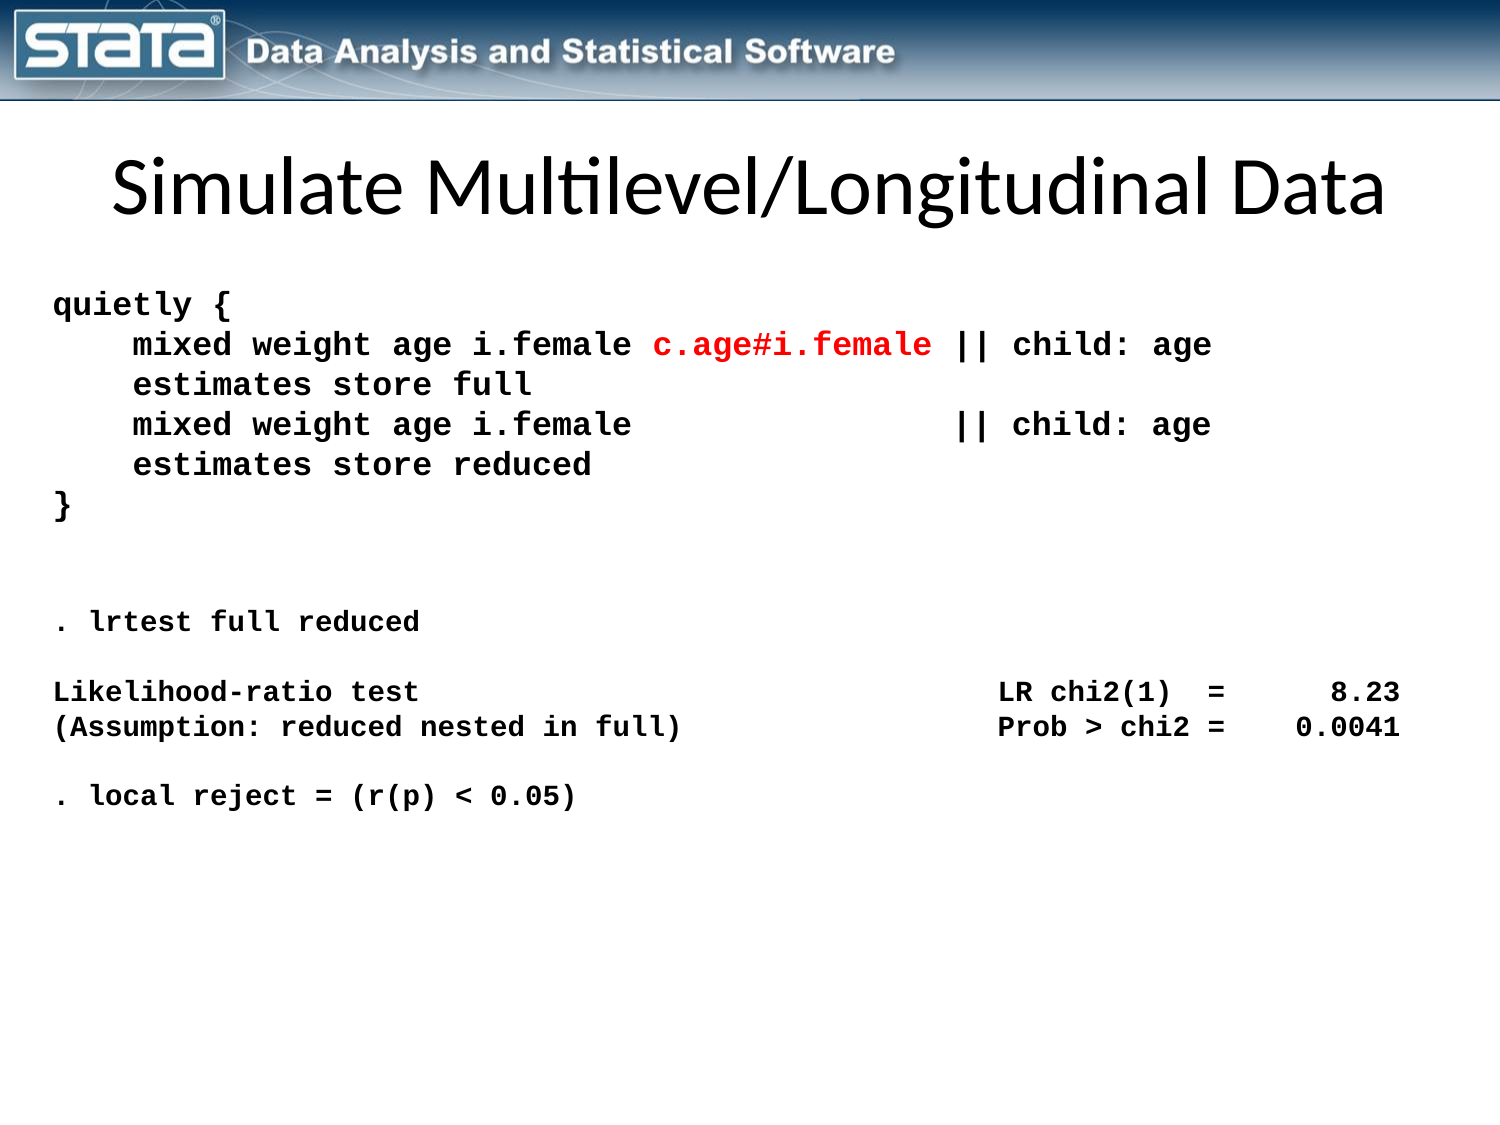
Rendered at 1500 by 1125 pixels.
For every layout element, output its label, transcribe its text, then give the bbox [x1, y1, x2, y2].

picture [0, 0, 1500, 99]
list quietly { mixed weight age i.female c.age#i.female || child: age estimates store full mixed weight age i.female || child: age estimates store reduced } . lrtest full reduced Likelihood-ratio test LR chi2(1) = 8.23 (Assumption: reduced nested in full) Prob > chi2 = 0.0041 . local reject = (r(p) < 0.05) [37, 275, 1475, 1025]
title Simulate Multilevel/Longitudinal Data [0, 99, 1500, 263]
